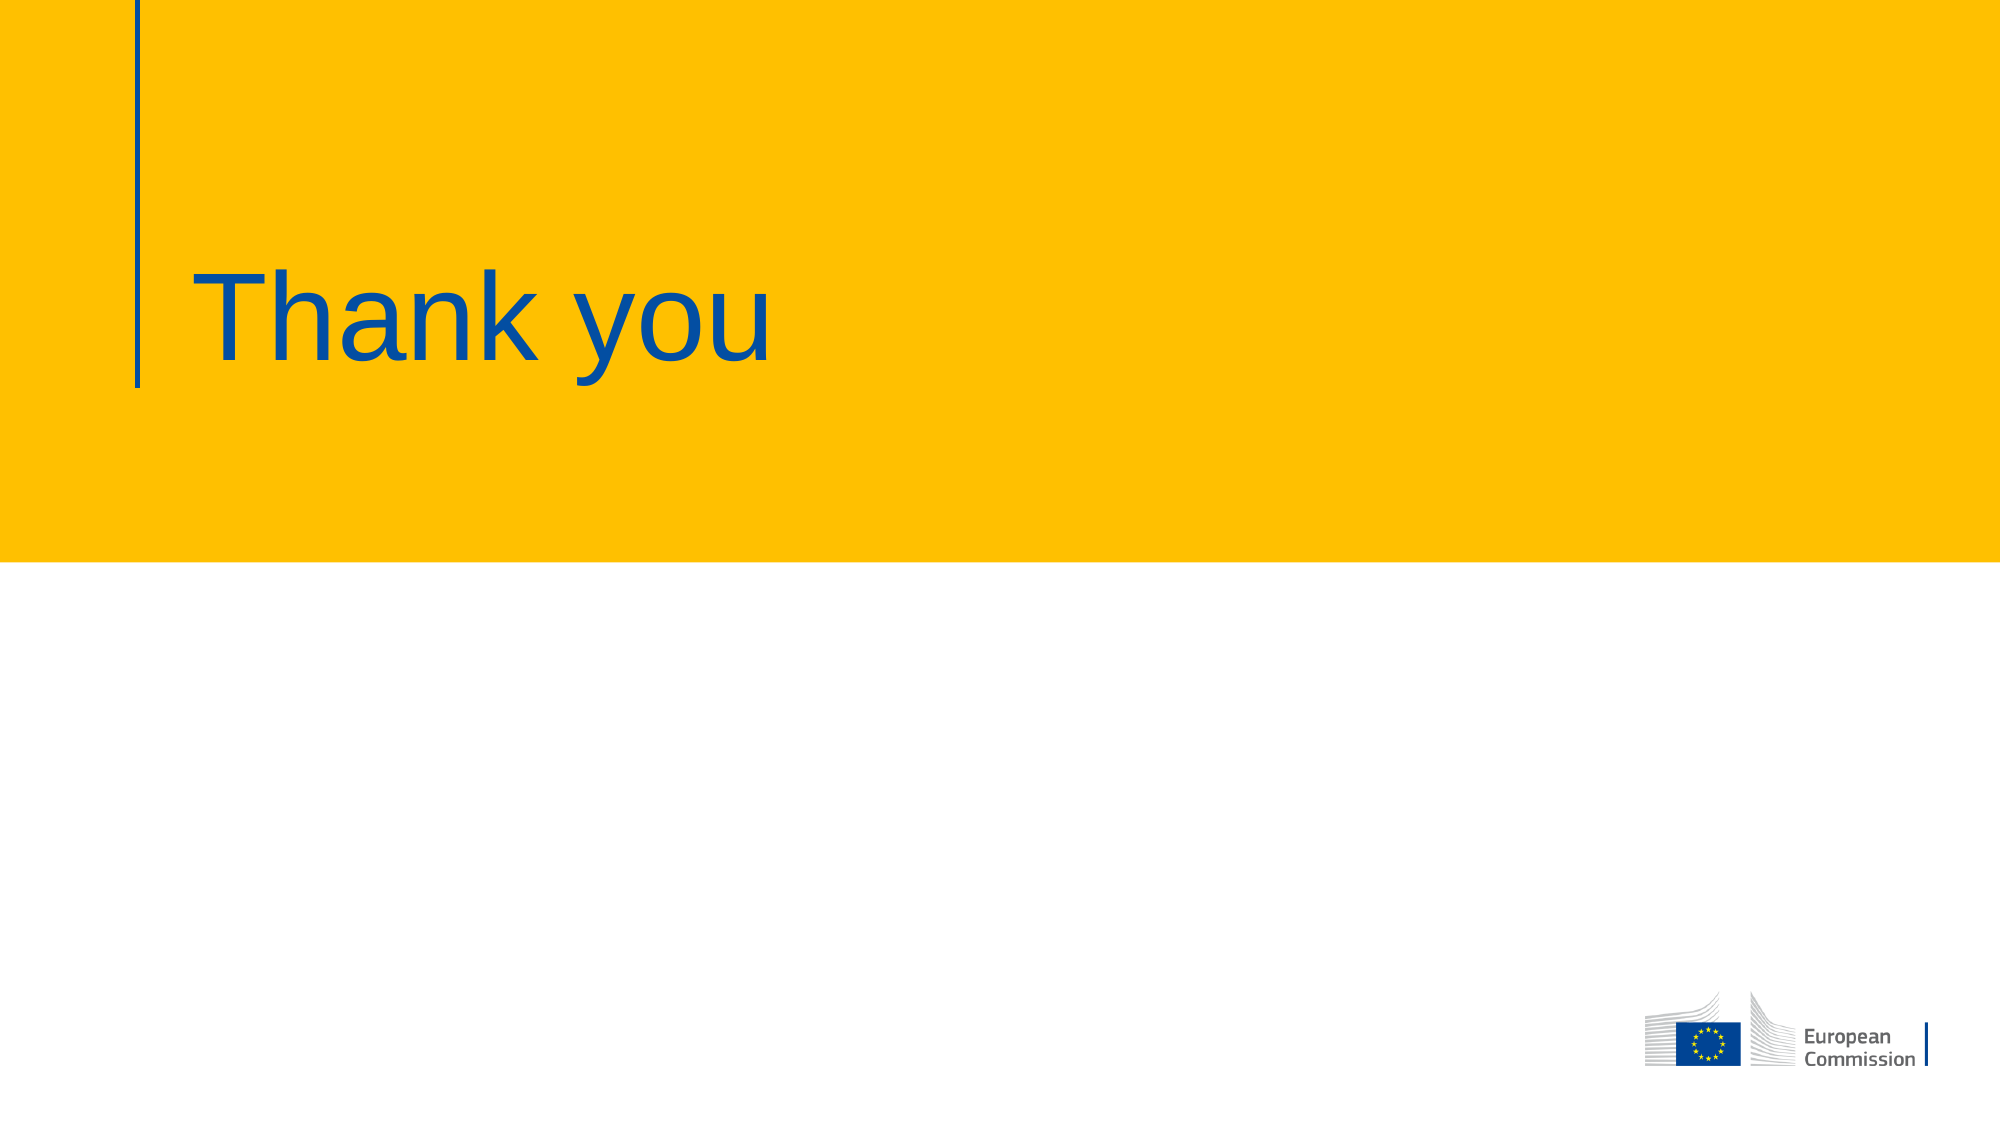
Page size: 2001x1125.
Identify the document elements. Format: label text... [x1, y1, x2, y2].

title Thank you [176, 184, 1843, 388]
picture [1645, 991, 1928, 1066]
